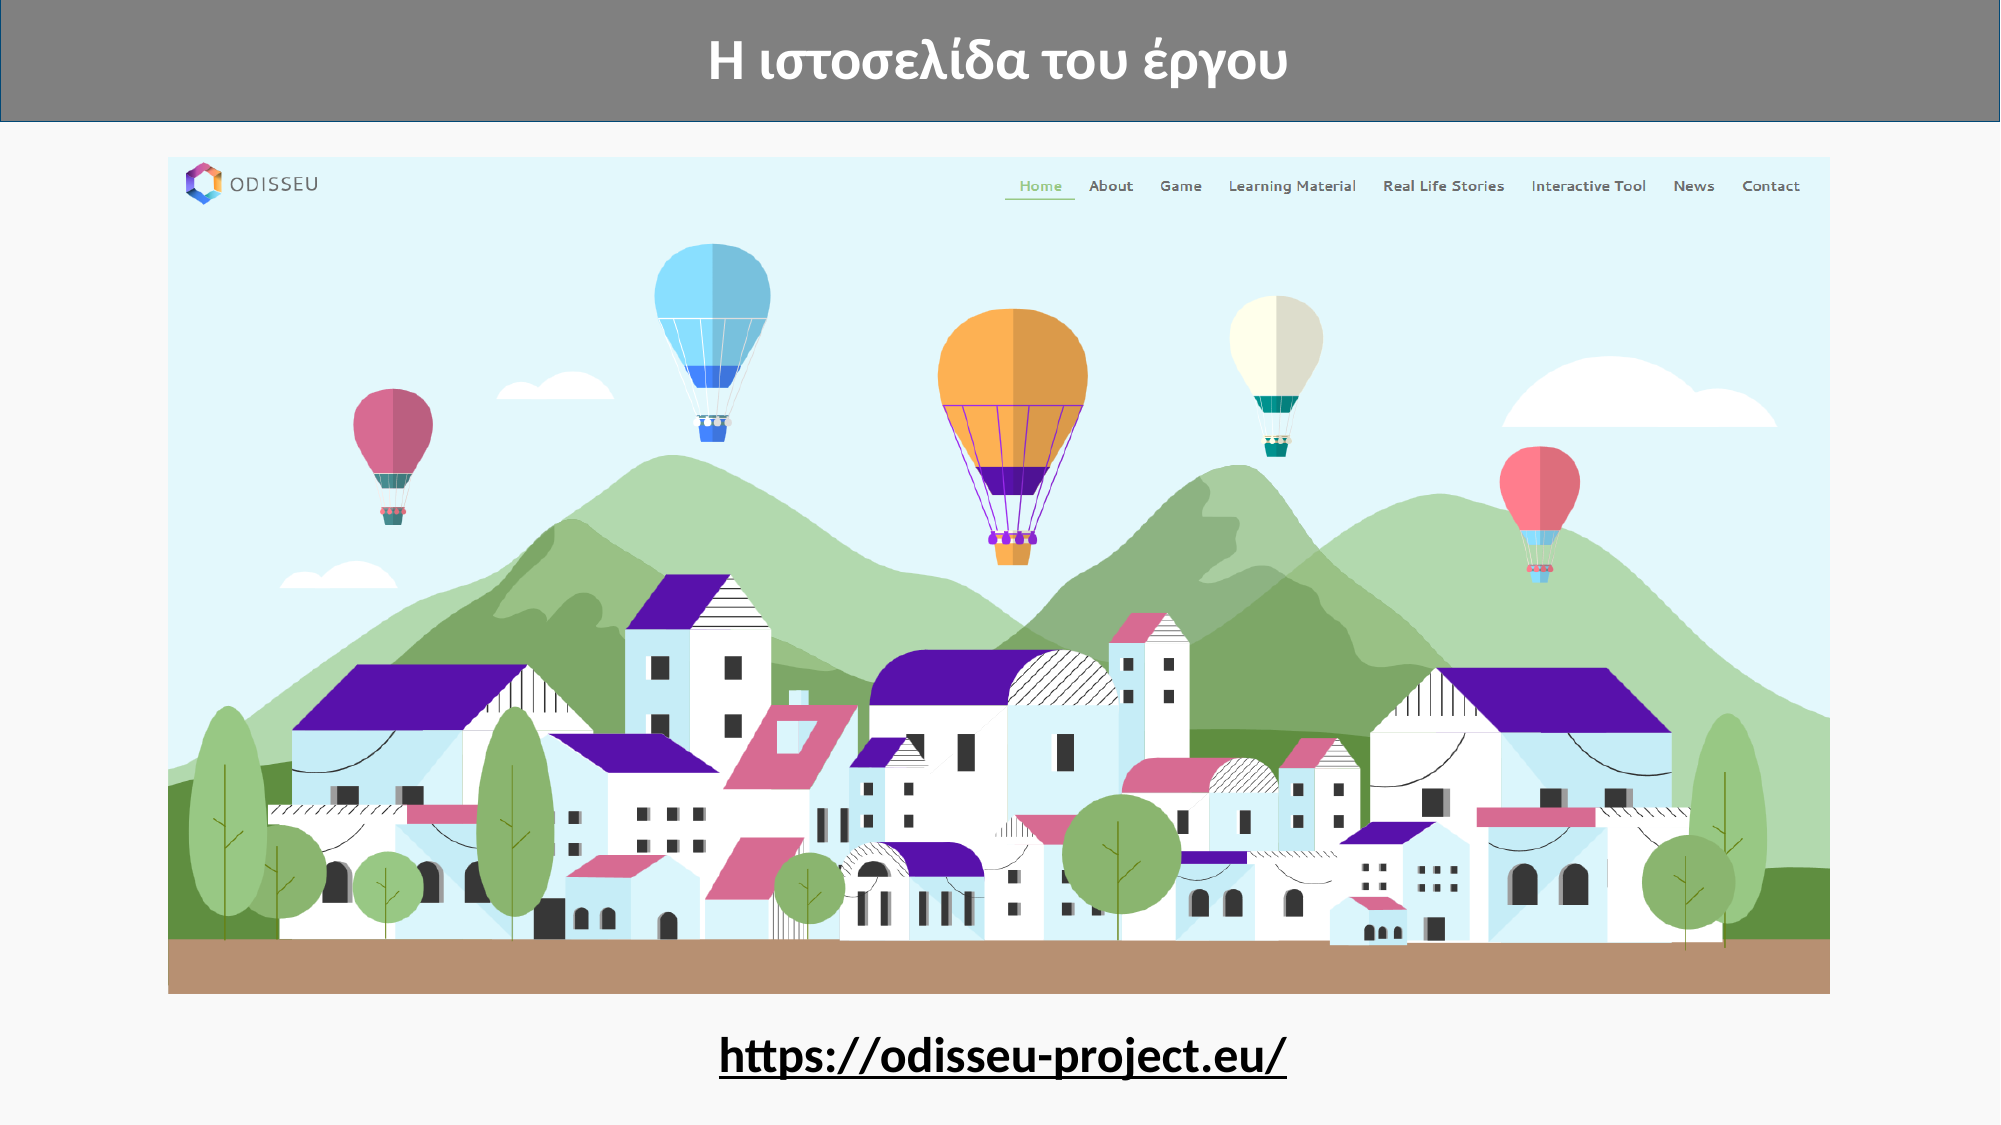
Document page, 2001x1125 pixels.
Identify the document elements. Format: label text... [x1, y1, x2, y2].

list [168, 157, 1830, 994]
title Η ιστοσελίδα του έργου [60, 0, 1938, 122]
text_box https://odisseu-project.eu/ [703, 1015, 1314, 1091]
